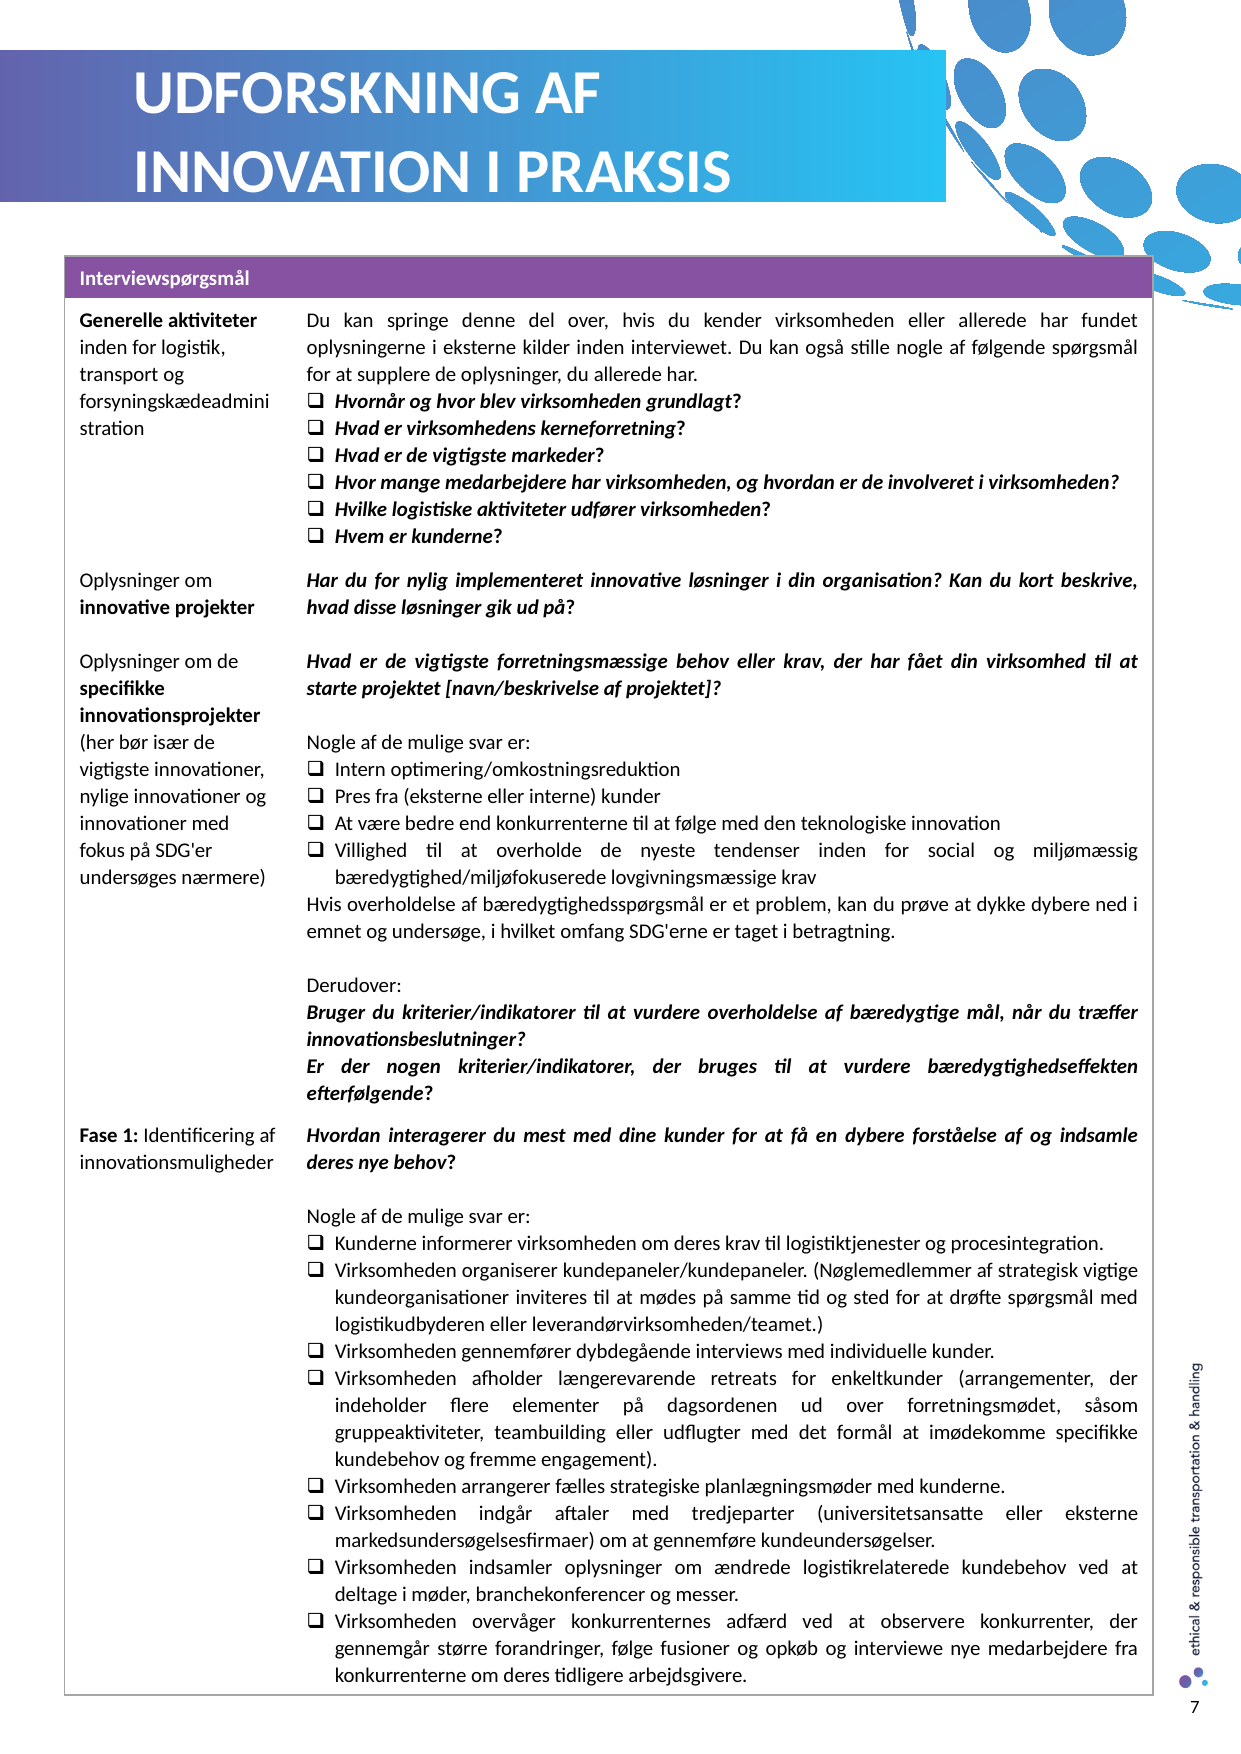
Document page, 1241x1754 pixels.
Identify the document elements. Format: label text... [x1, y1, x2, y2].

text_box [1063, 216, 1124, 255]
text_box [946, 119, 1056, 236]
table_cell Fase 1: Identificering af innovationsmuligheder [65, 1113, 292, 1694]
text_box [1176, 164, 1241, 224]
text_box [946, 80, 951, 110]
text_box [1062, 245, 1086, 255]
text_box [1203, 283, 1241, 306]
table_cell Du kan springe denne del over, hvis du kender virksomheden eller allerede har fundet oplysningerne i eksterne kilder inden interviewet. Du kan også stille nogle af følgende spørgsmål for at supplere de oplysninger, du allerede har. Hvornår og hvor blev virksomheden grundlagt? Hvad er virksomhedens kerneforretning? Hvad er de vigtigste markeder? Hvor mange medarbejdere har virksomheden, og hvordan er de involveret i virksomheden? Hvilke logistiske aktiviteter udfører virksomheden? Hvem er kunderne? [292, 298, 1152, 558]
table_cell Generelle aktiviteter inden for logistik, transport og forsyningskædeadministration [65, 298, 292, 558]
text_box [917, 44, 930, 50]
picture [1179, 1357, 1217, 1680]
text_box [1182, 300, 1233, 310]
table_cell Oplysninger om de specifikke innovationsprojekter (her bør især de vigtigste innovationer, nylige innovationer og innovationer med fokus på SDG'er undersøges nærmere) [65, 639, 292, 1113]
text_box [1018, 69, 1087, 141]
text_box [968, 0, 1031, 53]
text_box [1143, 231, 1211, 273]
text_box [899, 0, 916, 50]
table_cell Har du for nylig implementeret innovative løsninger i din organisation? Kan du kort beskrive, hvad disse løsninger gik ud på? [292, 558, 1152, 639]
table_cell Oplysninger om innovative projekter [65, 558, 292, 639]
slide_number 7 [1153, 1676, 1215, 1736]
text_box [954, 58, 1006, 128]
text_box [1049, 0, 1127, 56]
table_cell Hvad er de vigtigste forretningsmæssige behov eller krav, der har fået din virksomhed til at starte projektet [navn/beskrivelse af projektet]? Nogle af de mulige svar er: Intern optimering/omkostningsreduktion Pres fra (eksterne eller interne) kunder At være bedre end konkurrenterne til at følge med den teknologiske innovation Villighed til at overholde de nyeste tendenser inden for social og miljømæssig bæredygtighed/miljøfokuserede lovgivningsmæssige krav Hvis overholdelse af bæredygtighedsspørgsmål er et problem, kan du prøve at dykke dybere ned i emnet og undersøge, i hvilket omfang SDG'erne er taget i betragtning. Derudover: Bruger du kriterier/indikatorer til at vurdere overholdelse af bæredygtige mål, når du træffer innovationsbeslutninger? Er der nogen kriterier/indikatorer, der bruges til at vurdere bæredygtighedseffekten efterfølgende? [292, 639, 1152, 1113]
text_box [1004, 143, 1066, 203]
table_cell Hvordan interagerer du mest med dine kunder for at få en dybere forståelse af og indsamle deres nye behov? Nogle af de mulige svar er: Kunderne informerer virksomheden om deres krav til logistiktjenester og procesintegration. Virksomheden organiserer kundepaneler/kundepaneler. (Nøglemedlemmer af strategisk vigtige kundeorganisationer inviteres til at mødes på samme tid og sted for at drøfte spørgsmål med logistikudbyderen eller leverandørvirksomheden/teamet.) Virksomheden gennemfører dybdegående interviews med individuelle kunder. Virksomheden afholder længerevarende retreats for enkeltkunder (arrangementer, der indeholder flere elementer på dagsordenen ud over forretningsmødet, såsom gruppeaktiviteter, teambuilding eller udflugter med det formål at imødekomme specifikke kundebehov og fremme engagement). Virksomheden arrangerer fælles strategiske planlægningsmøder med kunderne. Virksomheden indgår aftaler med tredjeparter (universitetsansatte eller eksterne markedsundersøgelsesfirmaer) om at gennemføre kundeundersøgelser. Virksomheden indsamler oplysninger om ændrede logistikrelaterede kundebehov ved at deltage i møder, branchekonferencer og messer. Virksomheden overvåger konkurrenternes adfærd ved at observere konkurrenter, der gennemgår større forandringer, følge fusioner og opkøb og interviewe nye medarbejdere fra konkurrenterne om deres tidligere arbejdsgivere. [292, 1113, 1152, 1694]
text_box [1080, 157, 1152, 218]
list UDFORSKNING AF INNOVATION I PRAKSIS [0, 50, 946, 202]
table_header Interviewspørgsmål [65, 257, 1152, 298]
text_box [1154, 274, 1186, 296]
